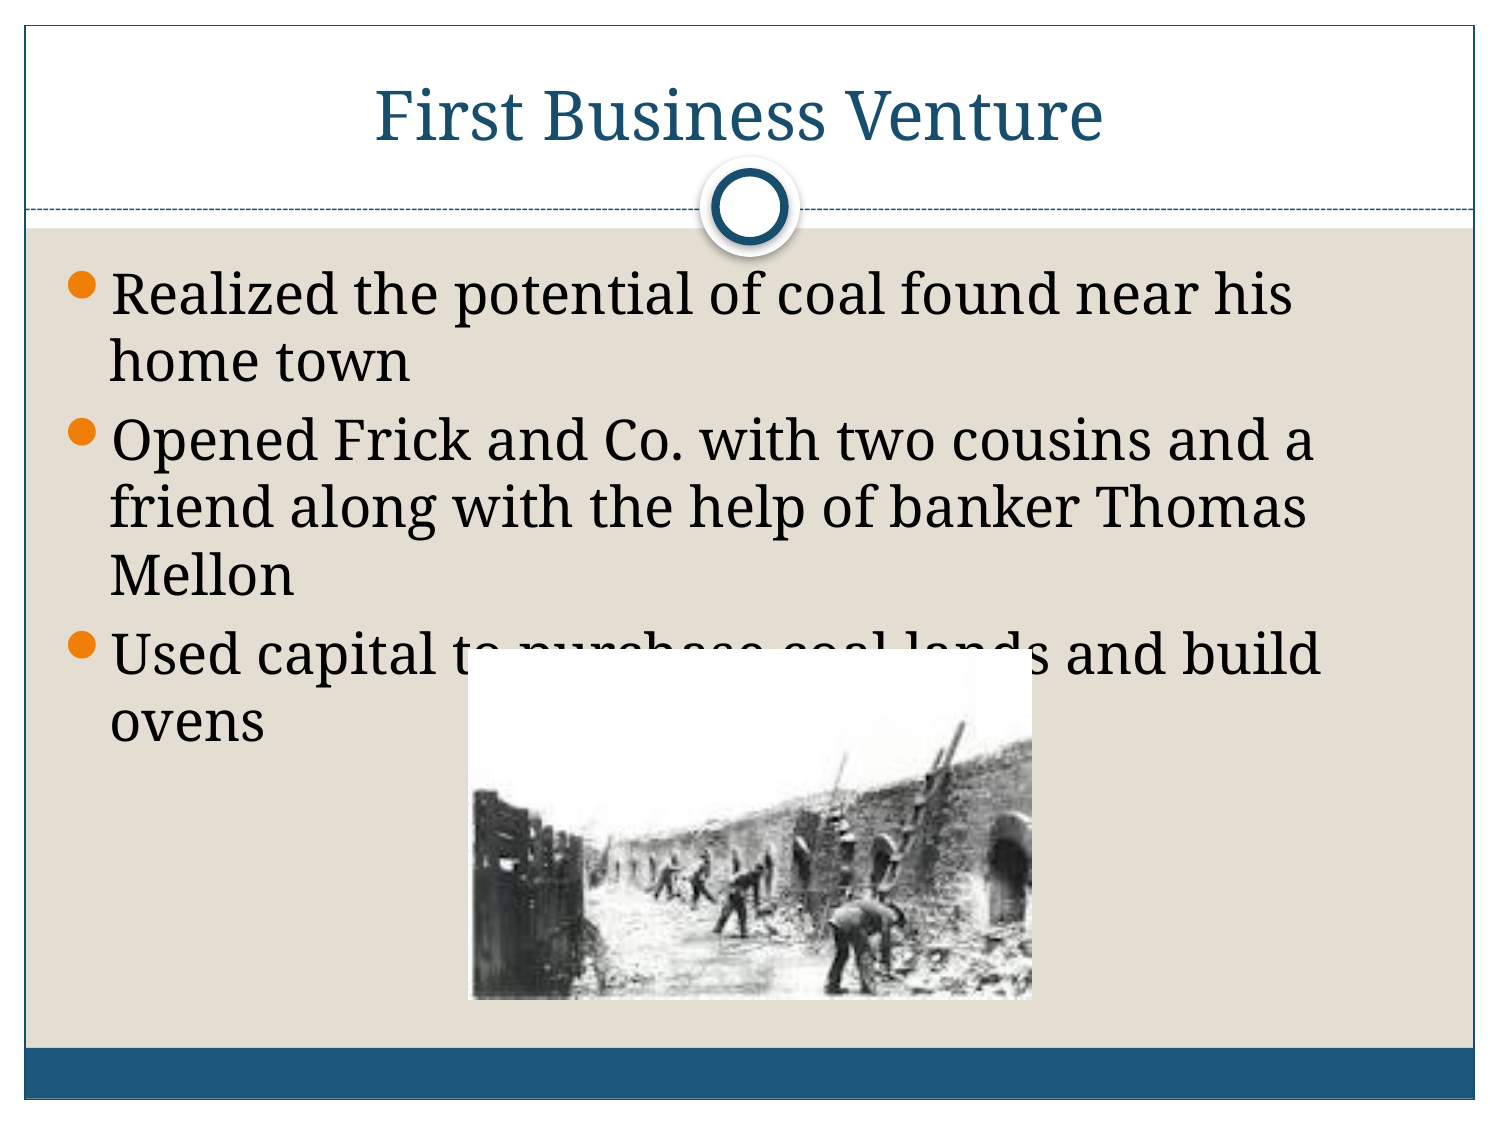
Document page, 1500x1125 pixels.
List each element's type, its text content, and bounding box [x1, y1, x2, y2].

list Realized the potential of coal found near his home town Opened Frick and Co. with two cousins and a friend along with the help of banker Thomas Mellon Used capital to purchase coal lands and build ovens [49, 250, 1445, 1001]
title First Business Venture [49, 37, 1450, 162]
picture [468, 649, 1032, 1001]
